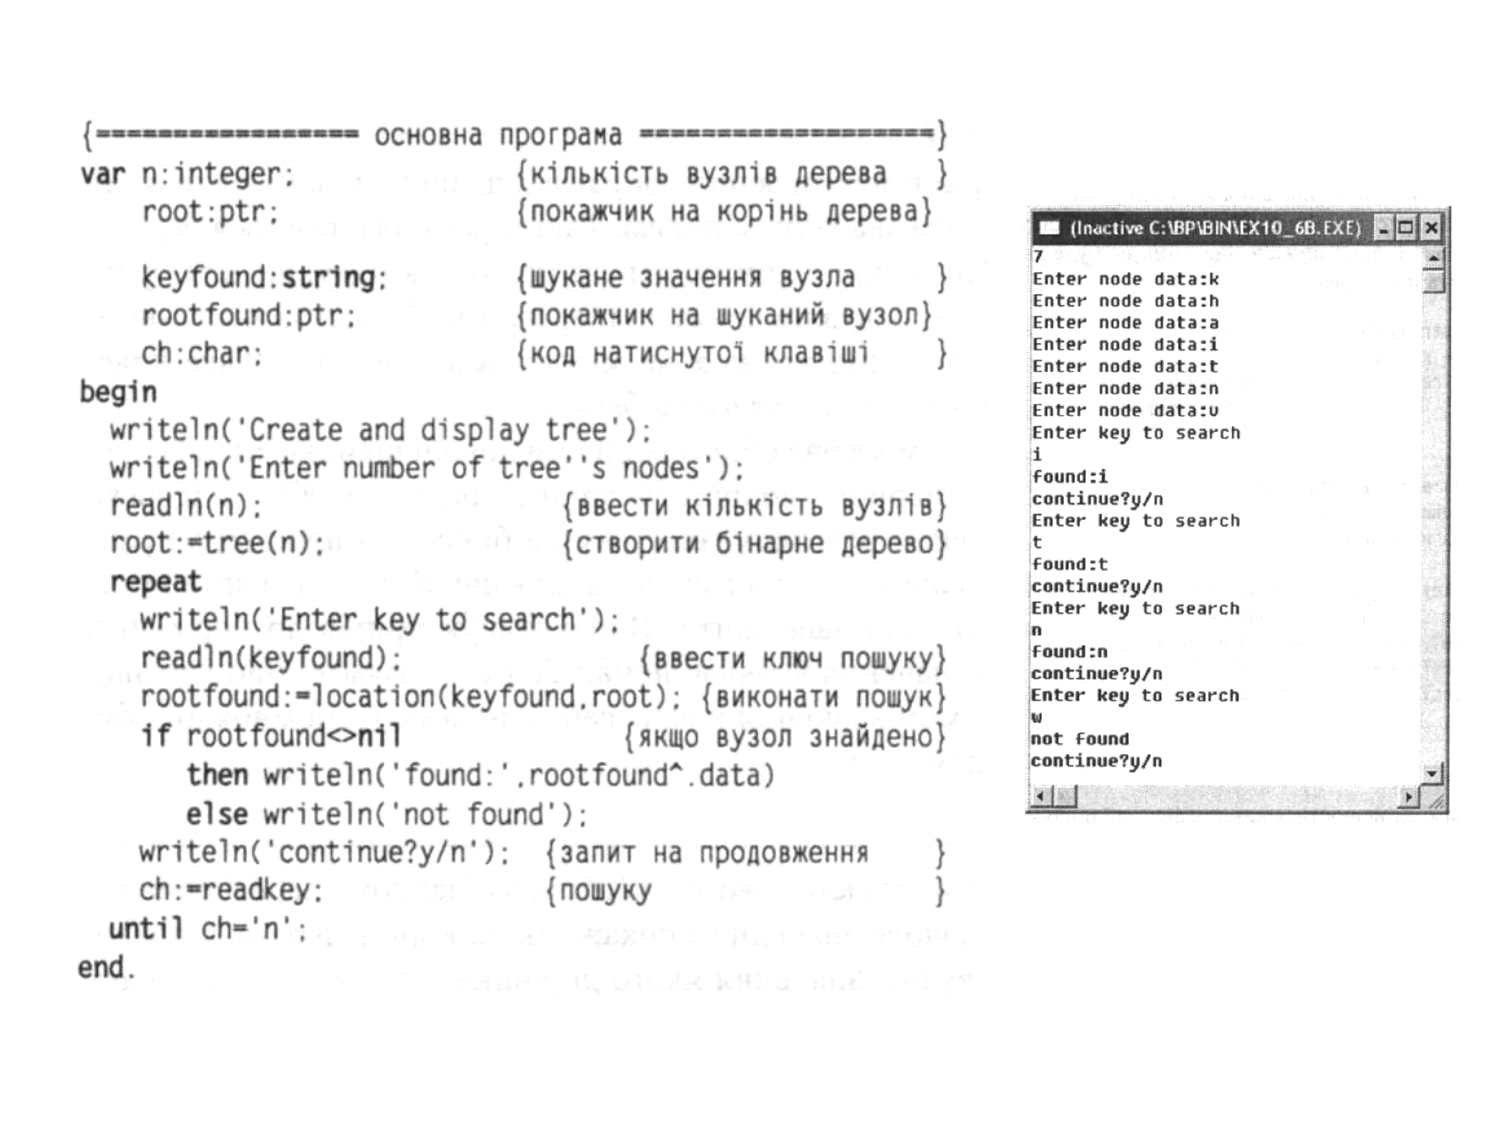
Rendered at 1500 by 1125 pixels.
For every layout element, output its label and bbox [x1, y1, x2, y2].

picture [1021, 196, 1460, 823]
picture [52, 77, 987, 995]
